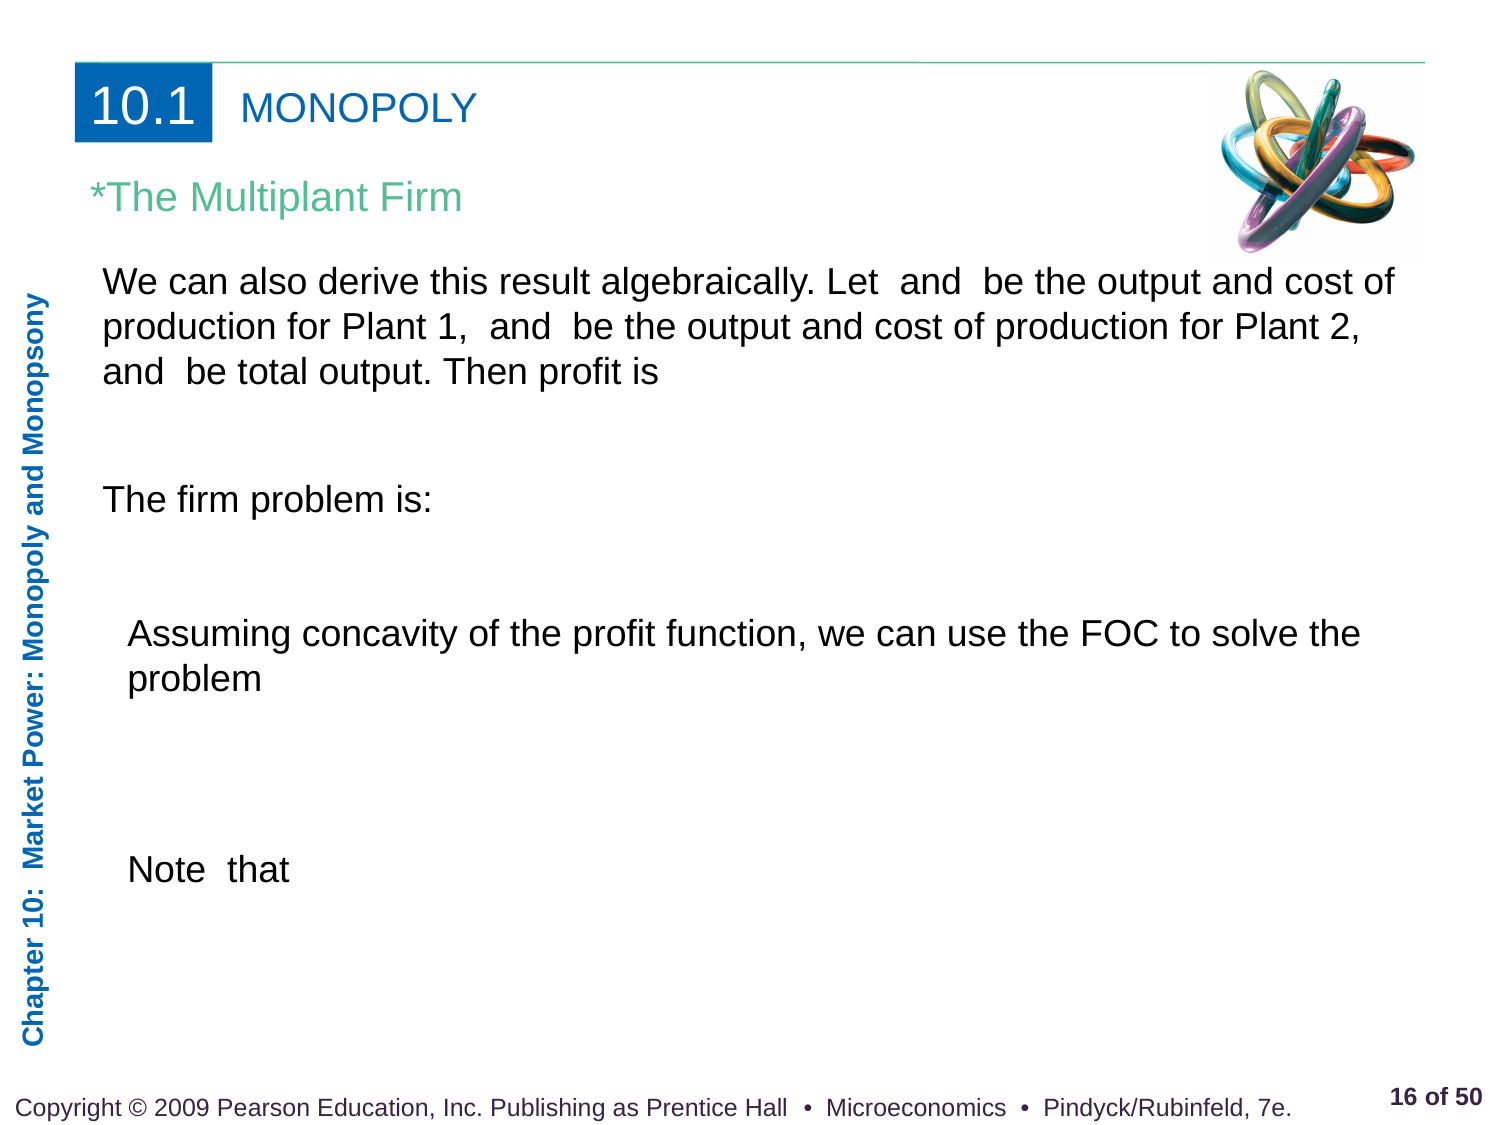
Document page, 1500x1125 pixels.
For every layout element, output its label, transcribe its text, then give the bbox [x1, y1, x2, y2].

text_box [426, 316, 569, 350]
picture [1212, 143, 1422, 263]
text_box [74, 62, 1426, 143]
list *The Multiplant Firm [75, 162, 1175, 247]
